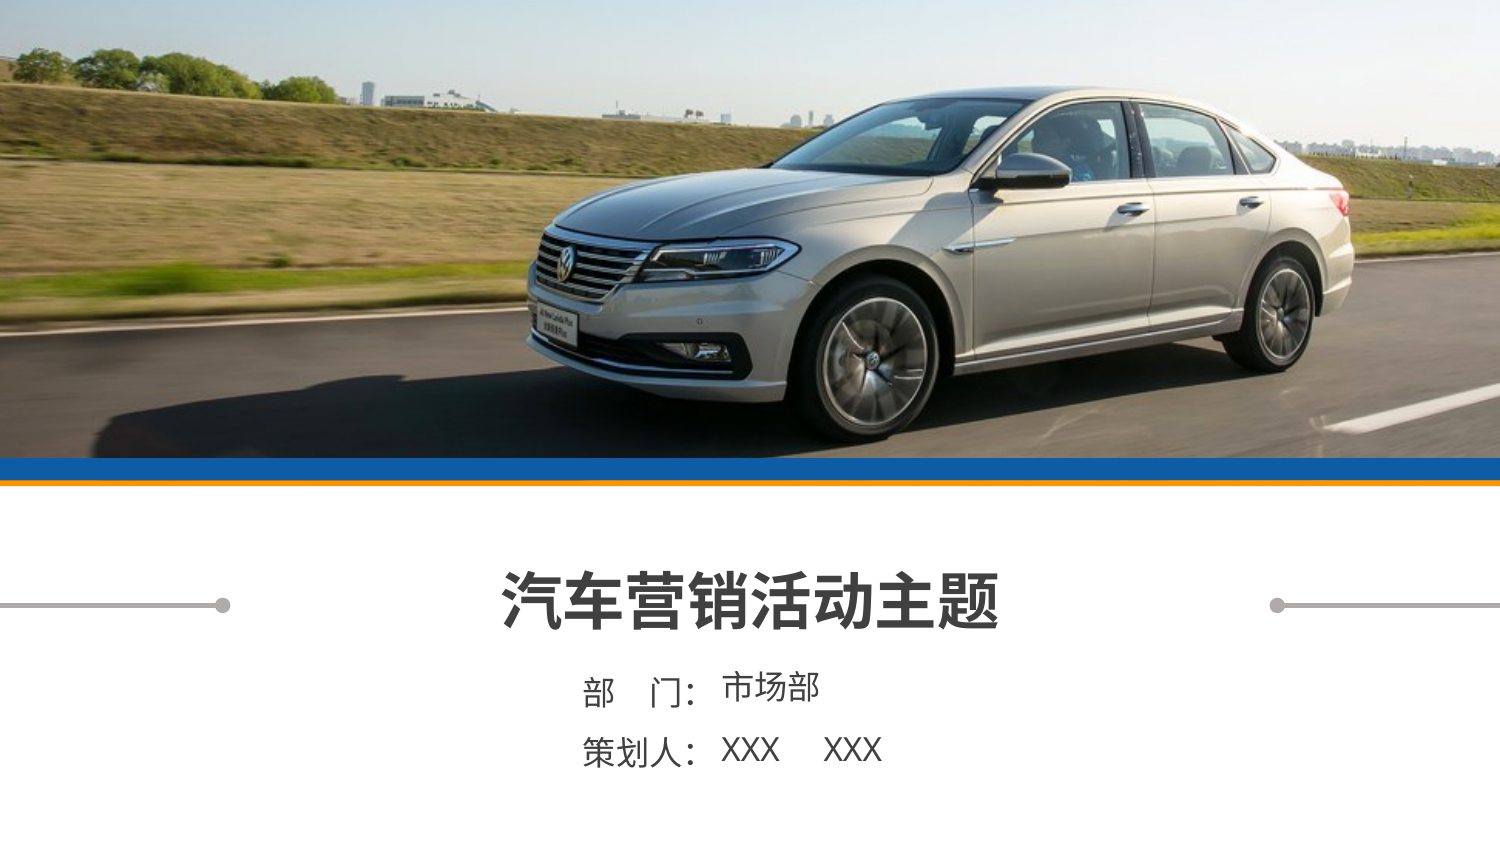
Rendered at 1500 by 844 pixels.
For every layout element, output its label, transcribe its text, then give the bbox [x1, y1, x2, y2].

list 市场部 [706, 665, 1061, 712]
list XXX XXX [706, 727, 1061, 773]
picture [0, 0, 1500, 458]
title 汽车营销活动主题 [236, 563, 1264, 642]
